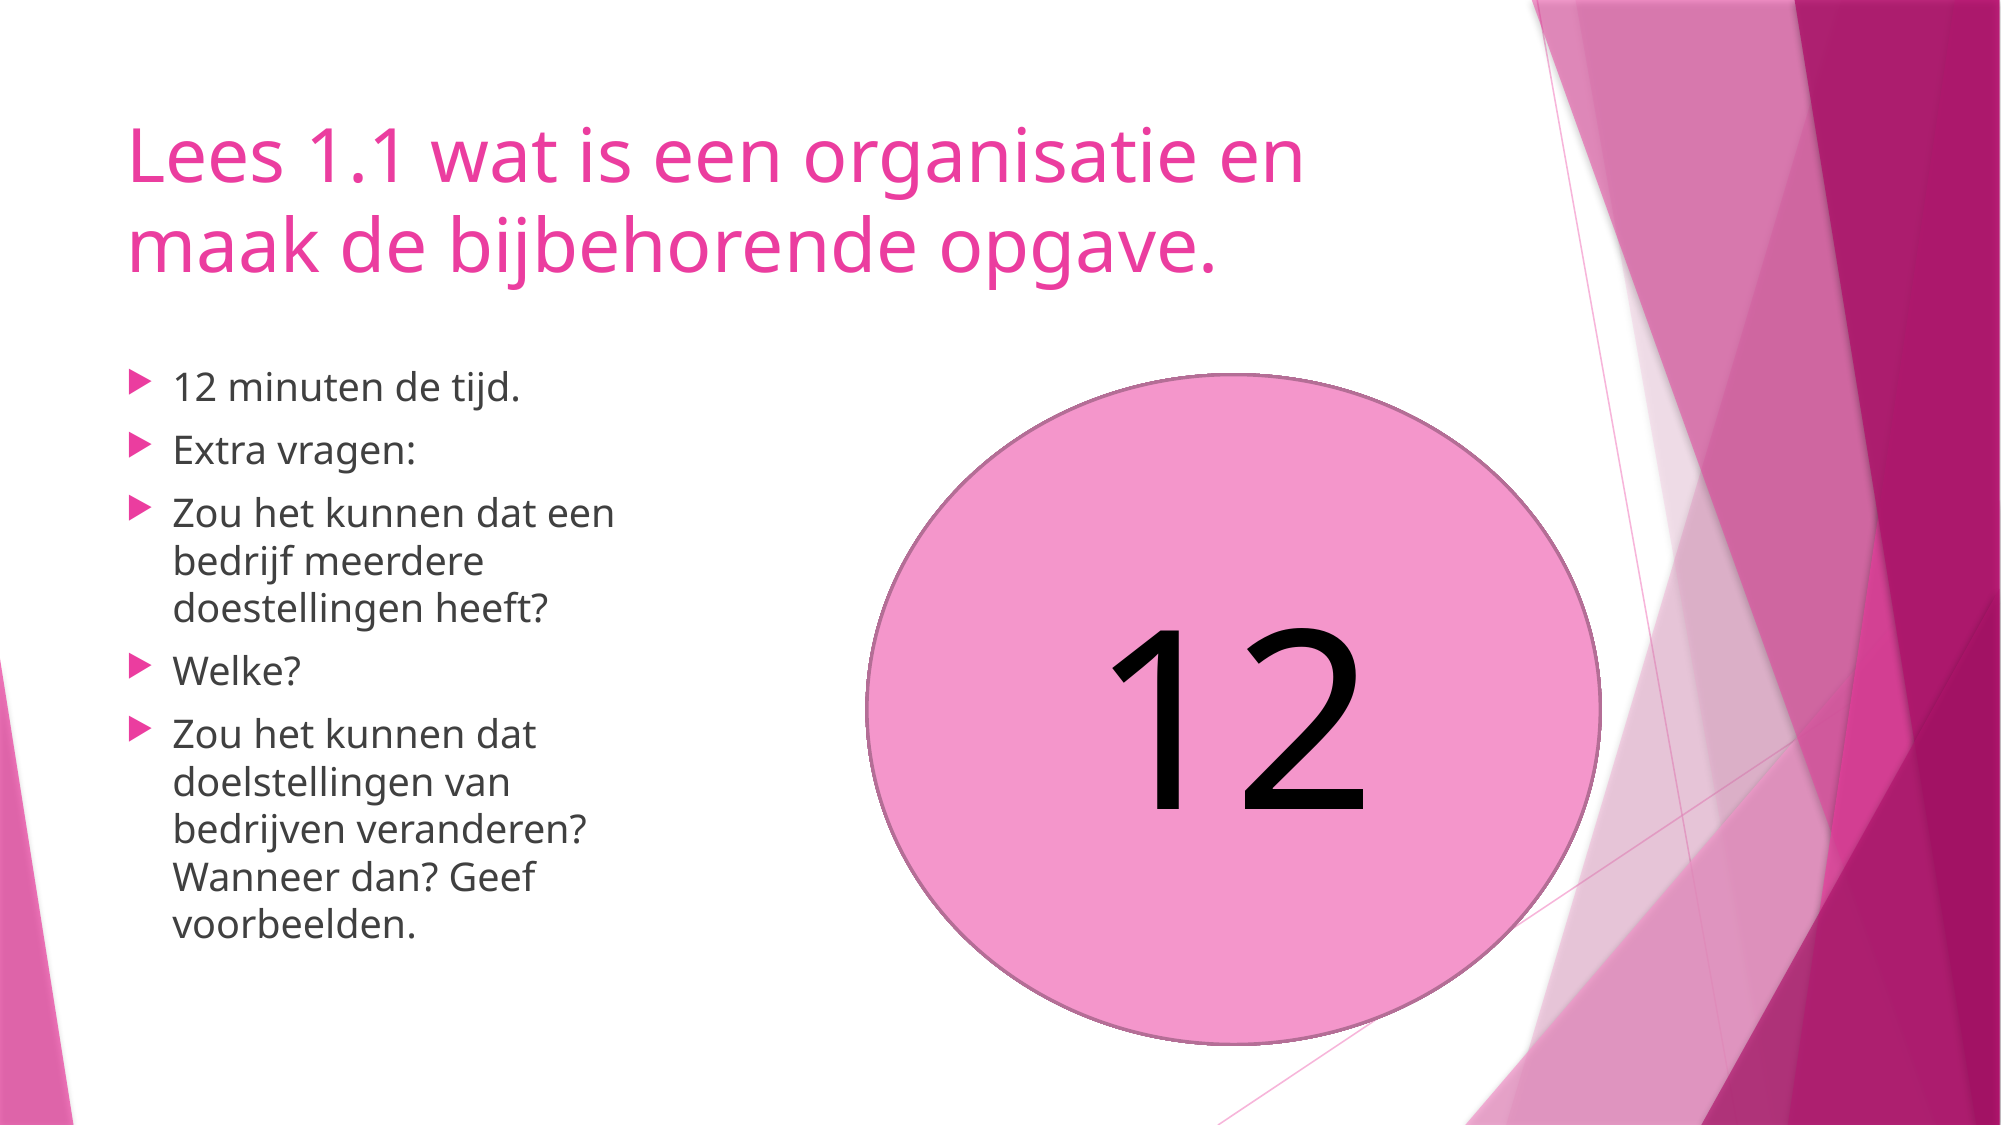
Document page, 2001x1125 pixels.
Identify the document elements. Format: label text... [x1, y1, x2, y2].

list 12 minuten de tijd. Extra vragen: Zou het kunnen dat een bedrijf meerdere doestellingen heeft? Welke? Zou het kunnen dat doelstellingen van bedrijven veranderen? Wanneer dan? Geef voorbeelden. [111, 354, 689, 960]
text_box 12 [865, 373, 1602, 1046]
title Lees 1.1 wat is een organisatie en maak de bijbehorende opgave. [111, 99, 1522, 317]
